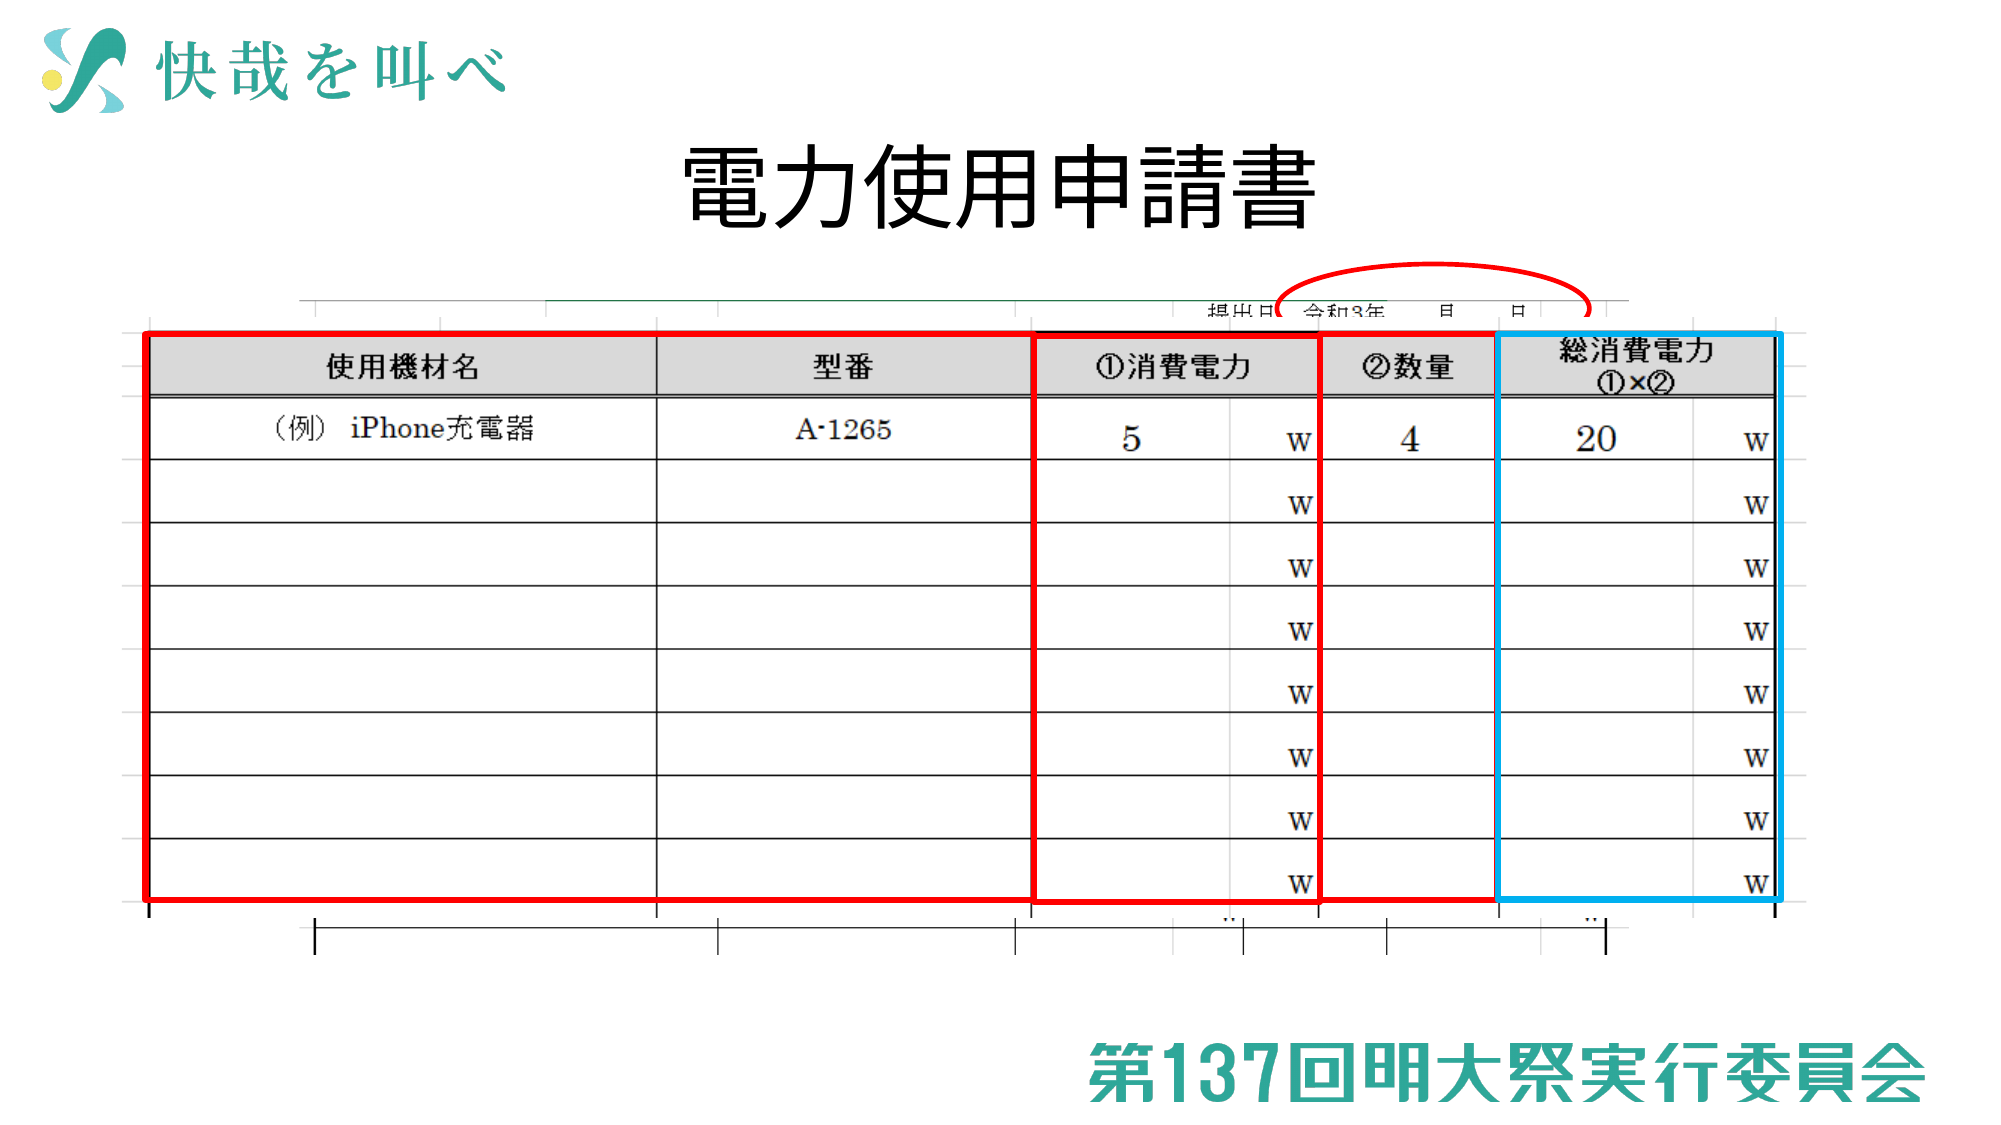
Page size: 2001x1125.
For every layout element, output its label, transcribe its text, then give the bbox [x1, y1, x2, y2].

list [299, 918, 1629, 955]
title 電力使用申請書 [137, 82, 1863, 301]
picture [1088, 1043, 1926, 1102]
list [299, 300, 1629, 317]
text_box [1279, 263, 1587, 300]
picture [121, 317, 1807, 918]
picture [41, 28, 506, 113]
